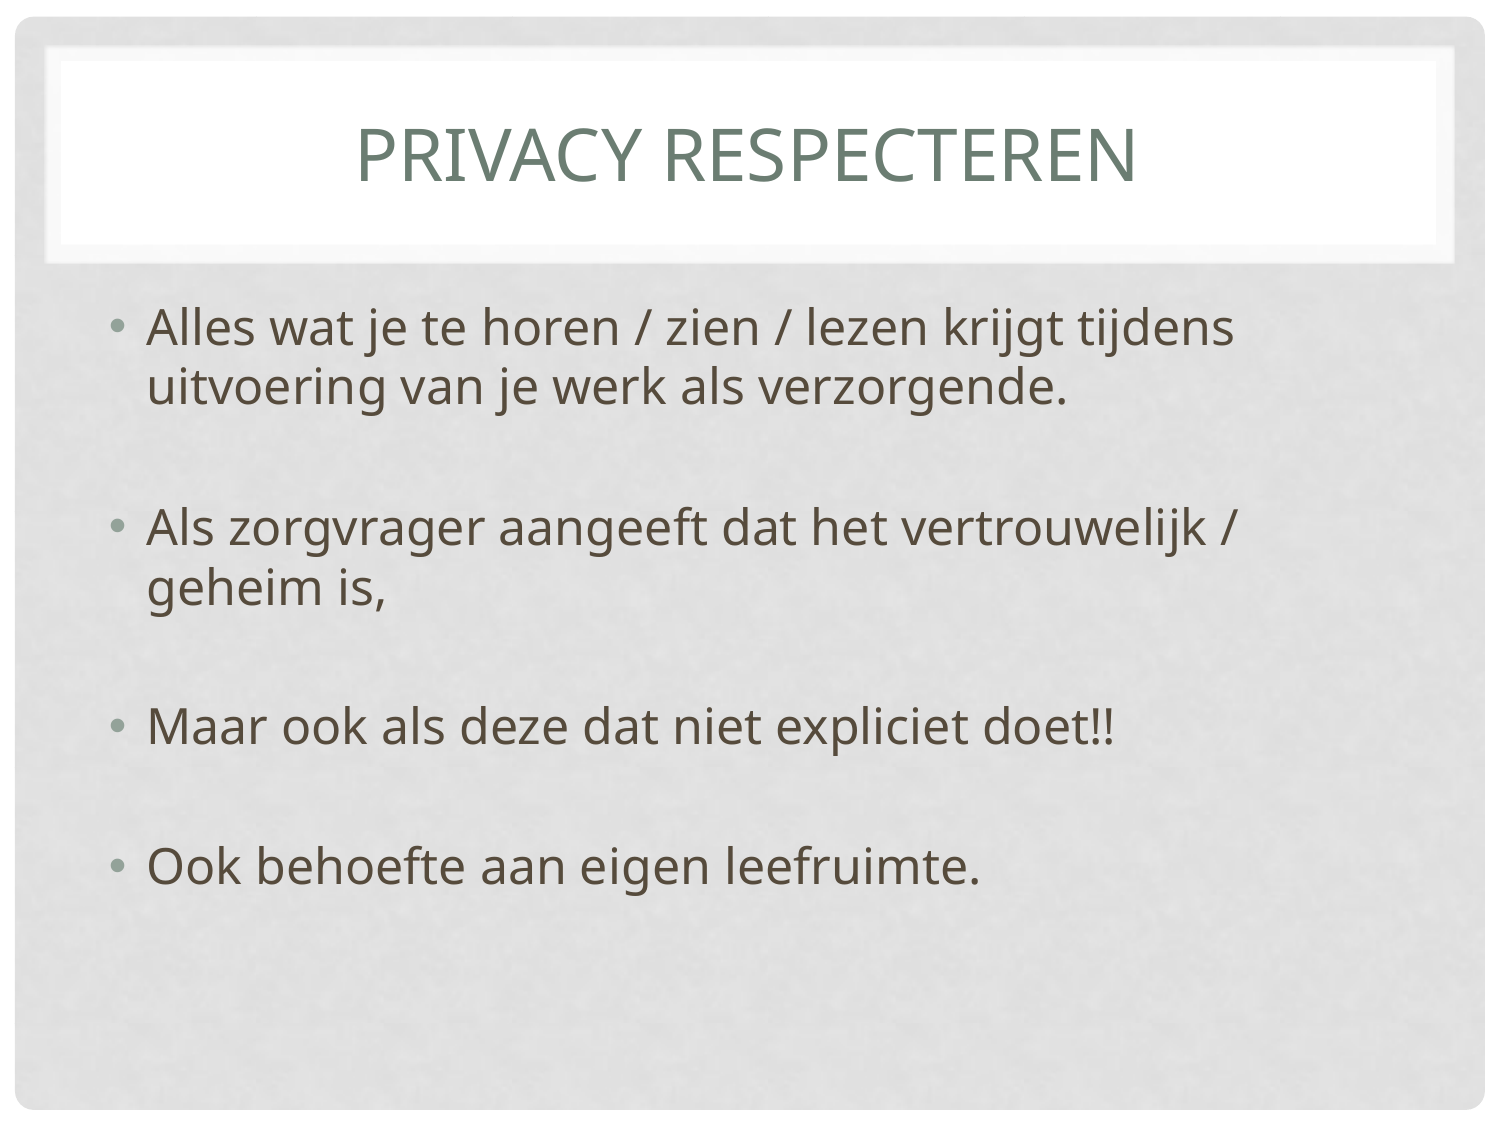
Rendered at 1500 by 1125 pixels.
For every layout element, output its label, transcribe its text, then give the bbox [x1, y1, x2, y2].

list Alles wat je te horen / zien / lezen krijgt tijdens uitvoering van je werk als verzorgende. Als zorgvrager aangeeft dat het vertrouwelijk / geheim is, Maar ook als deze dat niet expliciet doet!! Ook behoefte aan eigen leefruimte. [75, 287, 1425, 1005]
title Privacy respecteren [69, 66, 1425, 238]
